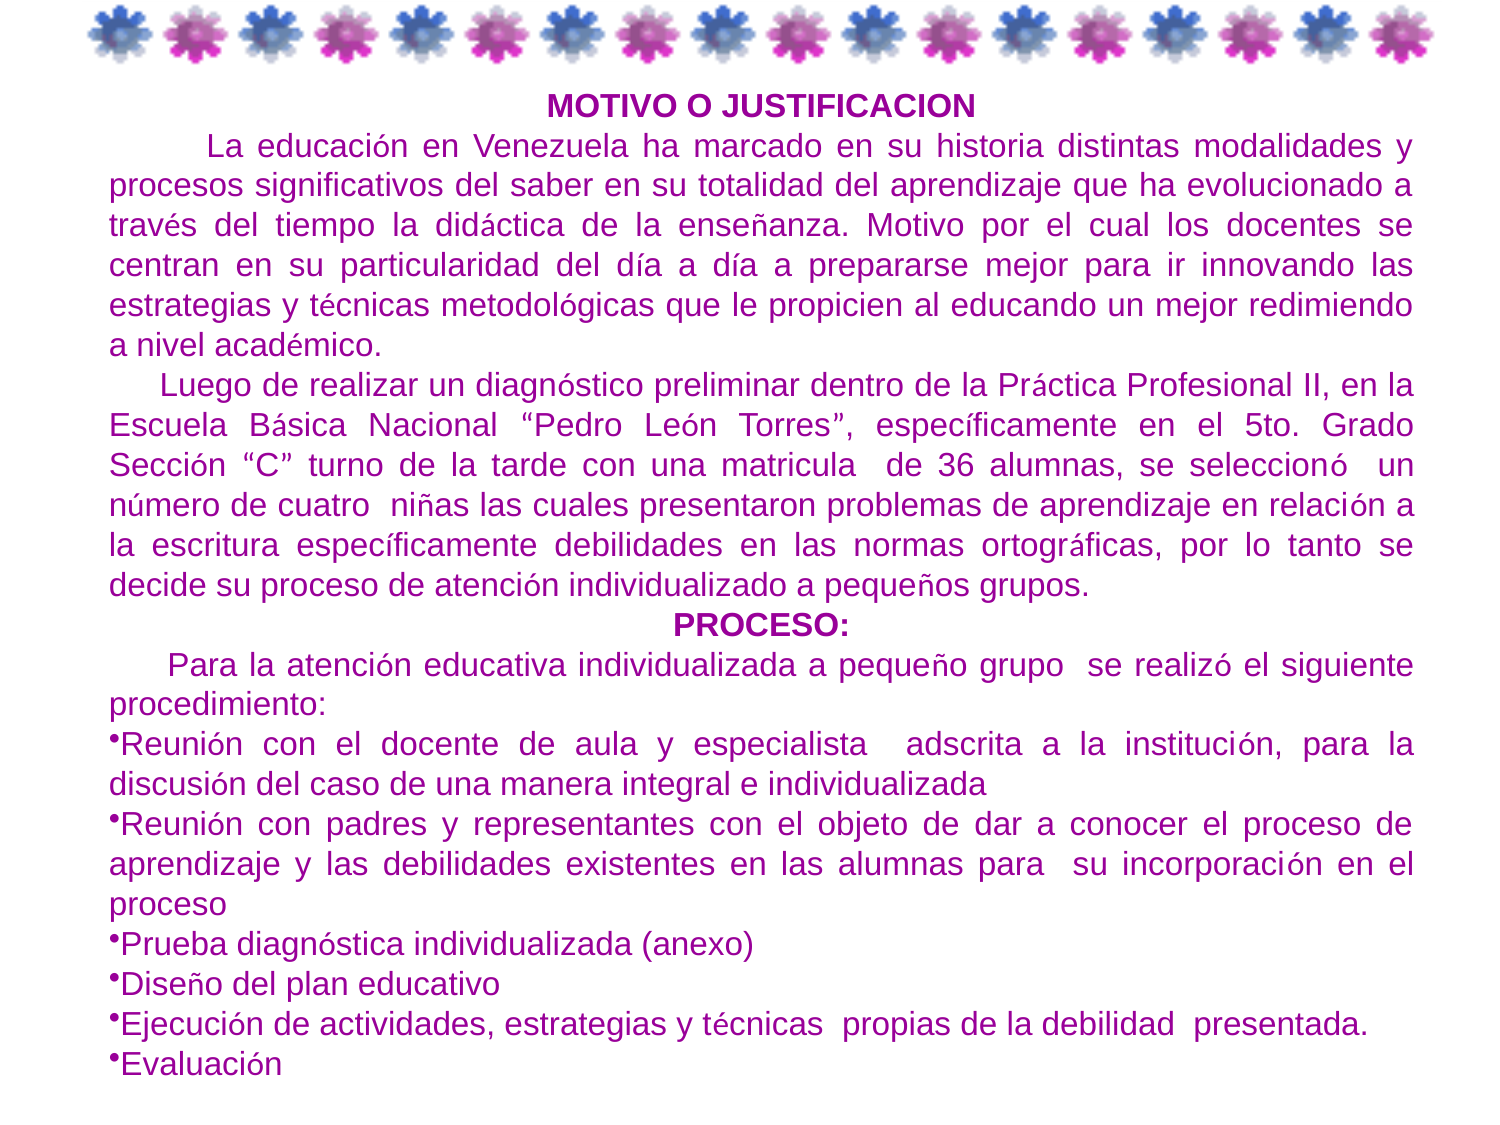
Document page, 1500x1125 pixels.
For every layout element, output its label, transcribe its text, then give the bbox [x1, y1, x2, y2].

picture [81, 0, 1442, 71]
text_box MOTIVO O JUSTIFICACION La educación en Venezuela ha marcado en su historia distintas modalidades y procesos significativos del saber en su totalidad del aprendizaje que ha evolucionado a través del tiempo la didáctica de la enseñanza. Motivo por el cual los docentes se centran en su particularidad del día a día a prepararse mejor para ir innovando las estrategias y técnicas metodológicas que le propicien al educando un mejor redimiendo a nivel académico. Luego de realizar un diagnóstico preliminar dentro de la Práctica Profesional II, en la Escuela Básica Nacional “Pedro León Torres”, específicamente en el 5to. Grado Sección “C” turno de la tarde con una matricula de 36 alumnas, se seleccionó un número de cuatro niñas las cuales presentaron problemas de aprendizaje en relación a la escritura específicamente debilidades en las normas ortográficas, por lo tanto se decide su proceso de atención individualizado a pequeños grupos. PROCESO: Para la atención educativa individualizada a pequeño grupo se realizó el siguiente procedimiento: Reunión con el docente de aula y especialista adscrita a la institución, para la discusión del caso de una manera integral e individualizada Reunión con padres y representantes con el objeto de dar a conocer el proceso de aprendizaje y las debilidades existentes en las alumnas para su incorporación en el proceso Prueba diagnóstica individualizada (anexo) Diseño del plan educativo Ejecución de actividades, estrategias y técnicas propias de la debilidad presentada. Evaluación [93, 80, 1430, 1090]
